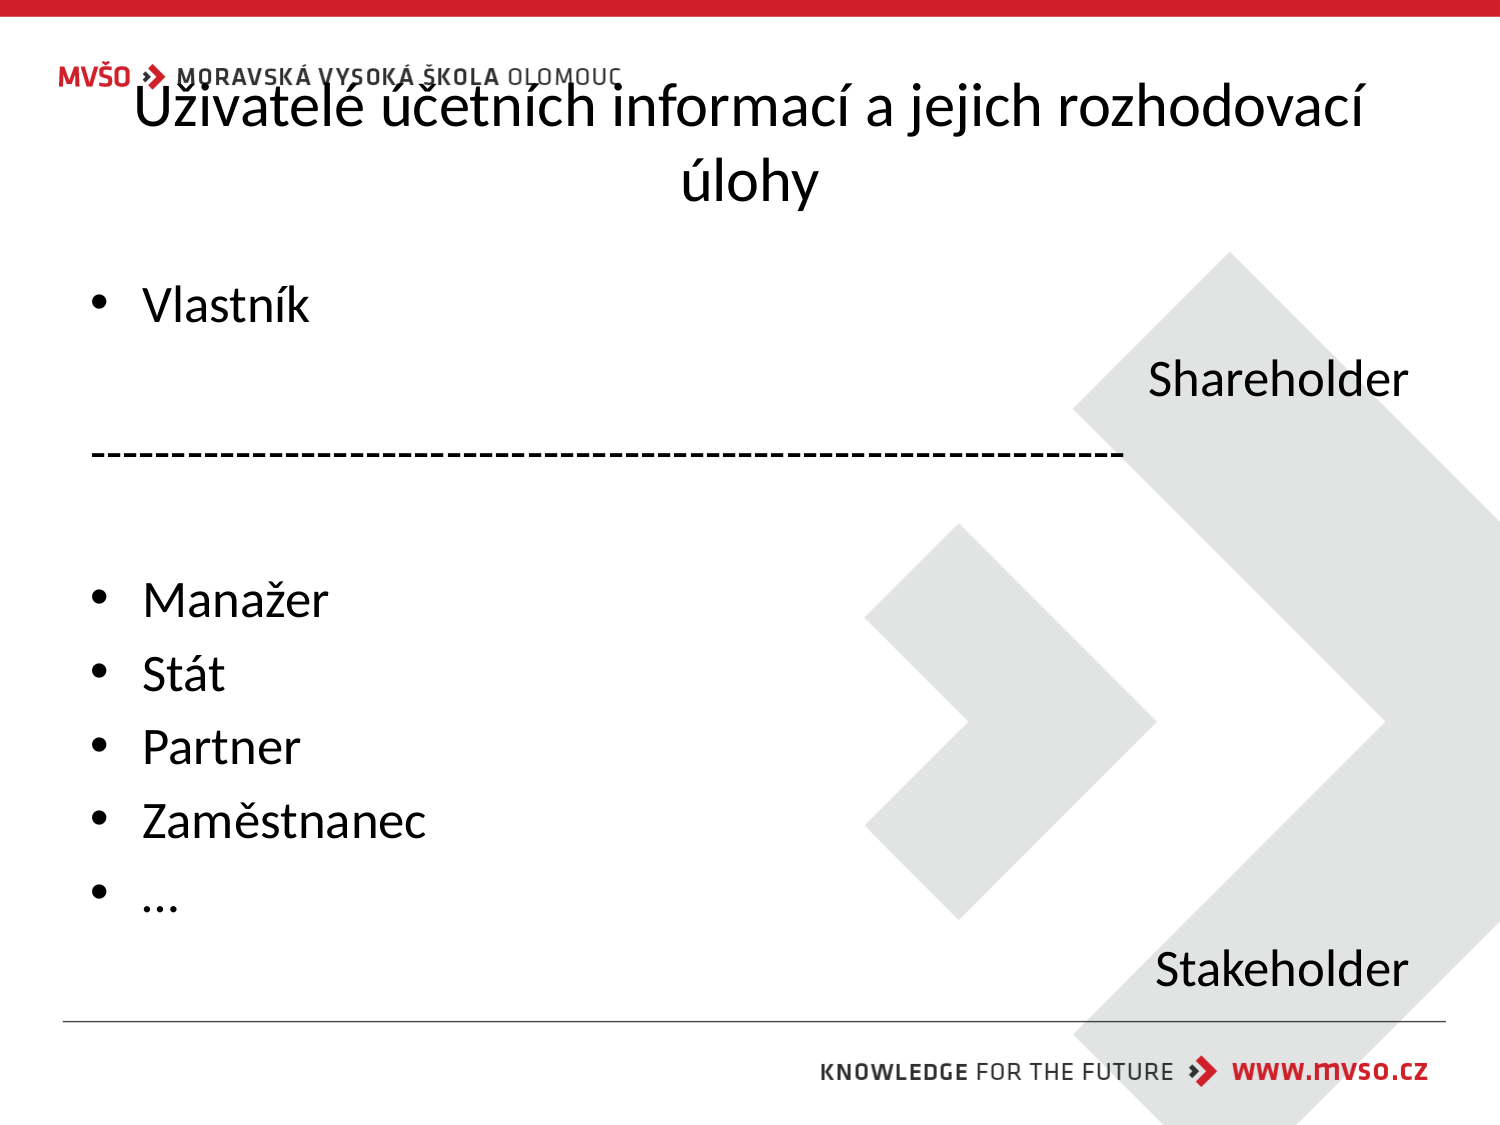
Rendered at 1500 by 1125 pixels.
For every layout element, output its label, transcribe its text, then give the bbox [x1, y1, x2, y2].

title Uživatelé účetních informací a jejich rozhodovací úlohy [75, 45, 1425, 233]
picture [0, 0, 1500, 1125]
list Vlastník Shareholder ---------------------------------------------------------------- Manažer Stát Partner Zaměstnanec … Stakeholder [75, 262, 1425, 1005]
